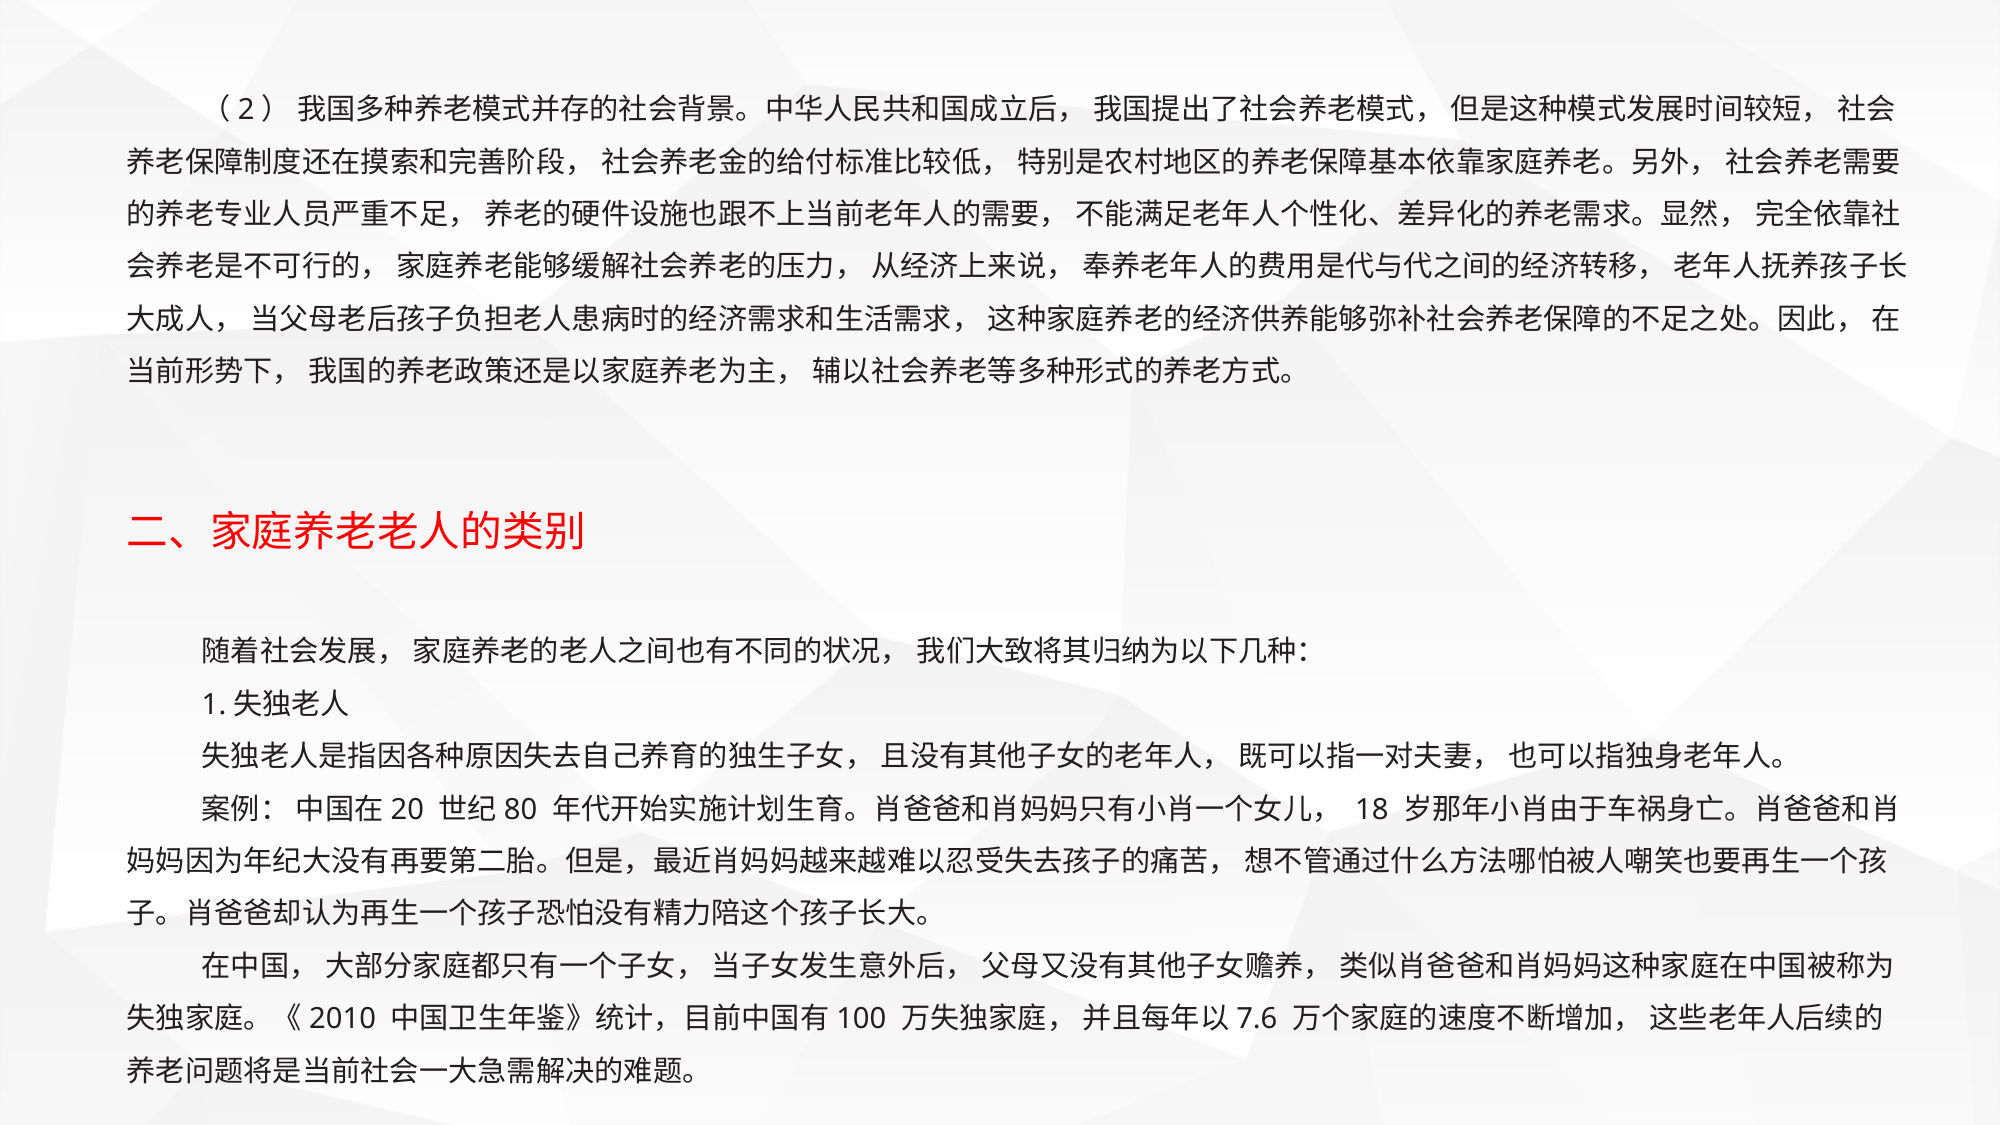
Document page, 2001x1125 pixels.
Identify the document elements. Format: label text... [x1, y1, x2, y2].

text_box （2） 我国多种养老模式并存的社会背景。中华人民共和国成立后， 我国提出了社会养老模式， 但是这种模式发展时间较短， 社会养老保障制度还在摸索和完善阶段， 社会养老金的给付标准比较低， 特别是农村地区的养老保障基本依靠家庭养老。另外， 社会养老需要的养老专业人员严重不足， 养老的硬件设施也跟不上当前老年人的需要， 不能满足老年人个性化、差异化的养老需求。显然， 完全依靠社会养老是不可行的， 家庭养老能够缓解社会养老的压力， 从经济上来说， 奉养老年人的费用是代与代之间的经济转移， 老年人抚养孩子长大成人， 当父母老后孩子负担老人患病时的经济需求和生活需求， 这种家庭养老的经济供养能够弥补社会养老保障的不足之处。因此， 在当前形势下， 我国的养老政策还是以家庭养老为主， 辅以社会养老等多种形式的养老方式。 [111, 65, 1926, 395]
text_box 随着社会发展， 家庭养老的老人之间也有不同的状况， 我们大致将其归纳为以下几种： 1.失独老人 失独老人是指因各种原因失去自己养育的独生子女， 且没有其他子女的老年人， 既可以指一对夫妻， 也可以指独身老年人。 案例： 中国在20 世纪80 年代开始实施计划生育。肖爸爸和肖妈妈只有小肖一个女儿， 18 岁那年小肖由于车祸身亡。肖爸爸和肖妈妈因为年纪大没有再要第二胎。但是，最近肖妈妈越来越难以忍受失去孩子的痛苦， 想不管通过什么方法哪怕被人嘲笑也要再生一个孩子。肖爸爸却认为再生一个孩子恐怕没有精力陪这个孩子长大。 在中国， 大部分家庭都只有一个子女， 当子女发生意外后， 父母又没有其他子女赡养， 类似肖爸爸和肖妈妈这种家庭在中国被称为失独家庭。《2010 中国卫生年鉴》统计，目前中国有100 万失独家庭， 并且每年以7.6 万个家庭的速度不断增加， 这些老年人后续的养老问题将是当前社会一大急需解决的难题。 [111, 607, 1926, 1095]
picture [0, 0, 2000, 1125]
text_box 二、家庭养老老人的类别 [111, 497, 1199, 562]
